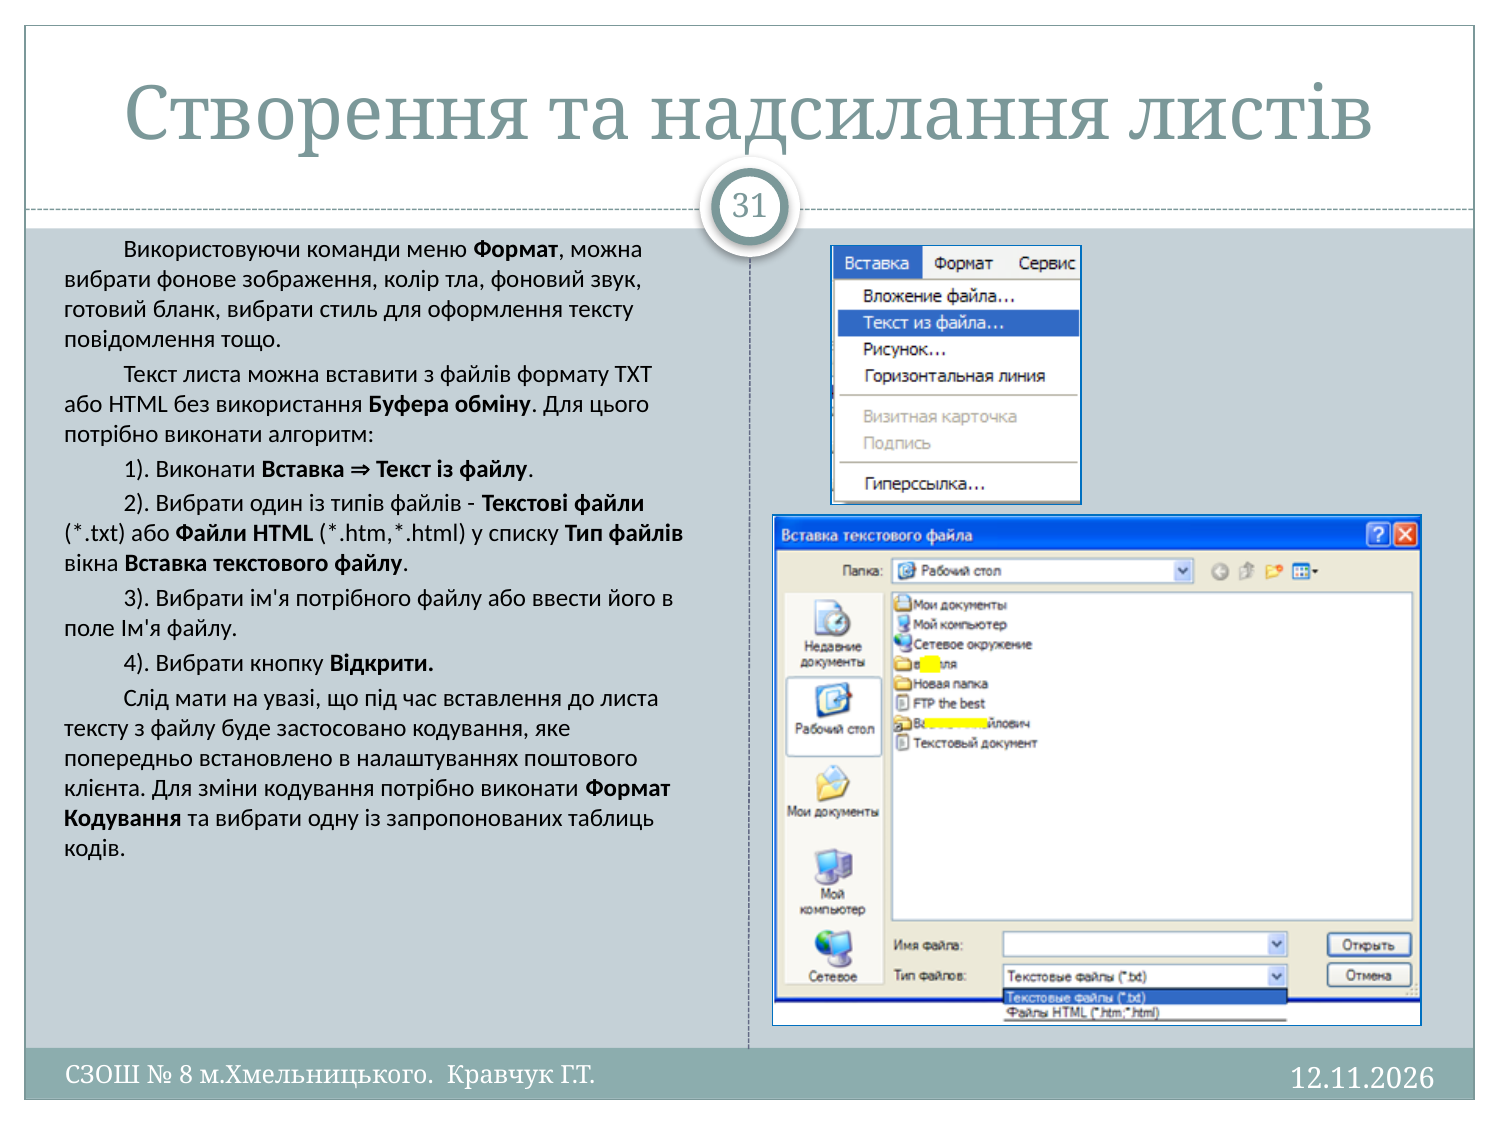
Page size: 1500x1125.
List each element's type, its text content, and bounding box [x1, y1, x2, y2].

picture [773, 515, 1421, 1026]
slide_number 31 [712, 170, 788, 243]
title Створення та надсилання листів [49, 37, 1450, 162]
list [831, 245, 1081, 505]
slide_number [950, 1051, 1450, 1112]
footer СЗОШ № 8 м.Хмельницького. Кравчук Г.Т. [50, 1051, 638, 1112]
list Використовуючи команди меню Формат, можна вибрати фонове зображення, колір тла, фоновий звук, готовий бланк, вибрати стиль для оформлення тексту повідомлення тощо. Текст листа можна вставити з файлів формату ТХТ або HTML без використання Буфера обміну. Для цього потрібно виконати алгоритм: 1). Виконати Вставка  Текст із файлу. 2). Вибрати один із типів файлів - Текстові файли (*.txt) або Файли HTML (*.htm,*.html) у списку Тип файлів вікна Вставка текстового файлу. 3). Вибрати ім'я потрібного файлу або ввести його в поле Ім'я файлу. 4). Вибрати кнопку Відкрити. Слід мати на увазі, що під час вставлення до листа тексту з файлу буде застосовано кодування, яке попередньо встановлено в налаштуваннях поштового клієнта. Для зміни кодування потрібно виконати Формат Кодування та вибрати одну із запропонованих таблиць кодів. [49, 224, 712, 993]
